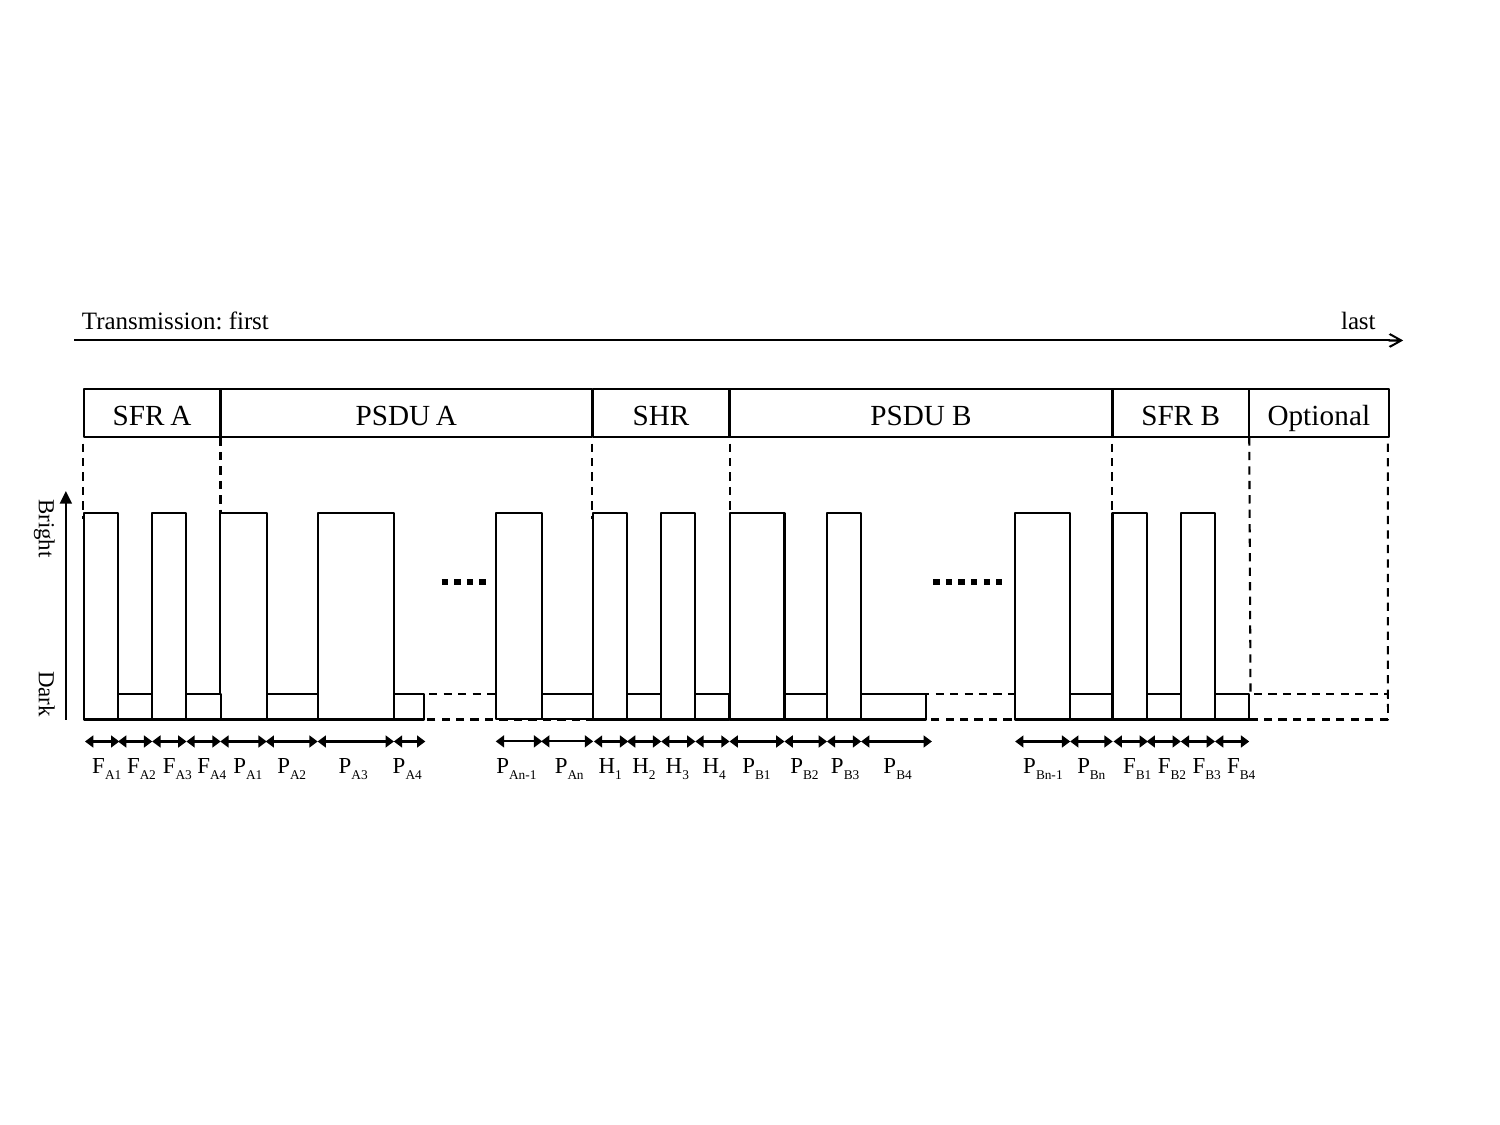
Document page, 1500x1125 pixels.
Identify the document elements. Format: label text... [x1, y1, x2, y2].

text_box FB4 [1212, 743, 1271, 790]
text_box [1146, 694, 1180, 720]
text_box FB2 [1143, 743, 1177, 790]
text_box [1112, 512, 1147, 720]
text_box [729, 512, 785, 720]
text_box [266, 694, 317, 720]
text_box [784, 694, 826, 720]
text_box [30, 484, 70, 733]
text_box PB3 [816, 743, 868, 790]
text_box [393, 694, 425, 720]
text_box SHR [592, 388, 729, 438]
text_box PSDU A [221, 388, 592, 438]
text_box [826, 512, 862, 720]
text_box Optional [1250, 388, 1389, 438]
text_box PA3 [323, 743, 378, 790]
text_box H1 [599, 743, 617, 790]
text_box FB3 [1177, 743, 1212, 790]
text_box PA1 [242, 743, 262, 790]
text_box PAn [539, 743, 599, 790]
text_box [1250, 694, 1388, 720]
text_box [220, 512, 267, 720]
text_box PSDU B [729, 388, 1112, 438]
text_box [592, 512, 627, 720]
text_box [926, 694, 1015, 720]
text_box [542, 694, 594, 720]
text_box [186, 694, 221, 720]
text_box PBn [1062, 743, 1108, 790]
text_box [425, 694, 495, 720]
text_box [152, 512, 187, 720]
text_box H4 [687, 743, 727, 790]
text_box [1015, 512, 1071, 720]
text_box PBn-1 [1008, 743, 1062, 790]
text_box [495, 512, 543, 720]
text_box [1180, 512, 1216, 720]
text_box PB1 [727, 743, 775, 790]
text_box last [1326, 297, 1391, 340]
text_box SFR B [1112, 388, 1250, 438]
text_box [83, 512, 118, 720]
text_box [626, 694, 661, 720]
text_box PB2 [775, 743, 816, 790]
text_box H3 [650, 743, 687, 790]
text_box PAn-1 [481, 743, 539, 790]
text_box FA3 [148, 743, 182, 790]
text_box [695, 694, 729, 720]
text_box H2 [617, 743, 650, 790]
text_box [317, 512, 394, 720]
text_box [661, 512, 696, 720]
text_box Transmission: first [67, 297, 285, 342]
text_box [1070, 694, 1112, 720]
text_box PB4 [868, 743, 927, 790]
text_box FB1 [1108, 743, 1143, 790]
text_box [861, 694, 926, 720]
text_box [1215, 694, 1250, 720]
text_box PA4 [378, 743, 437, 790]
text_box FA1 [77, 743, 112, 790]
text_box FA4 [182, 743, 242, 790]
text_box [118, 694, 152, 720]
text_box PA2 [262, 743, 322, 790]
text_box FA2 [112, 743, 148, 790]
text_box SFR A [83, 388, 221, 438]
